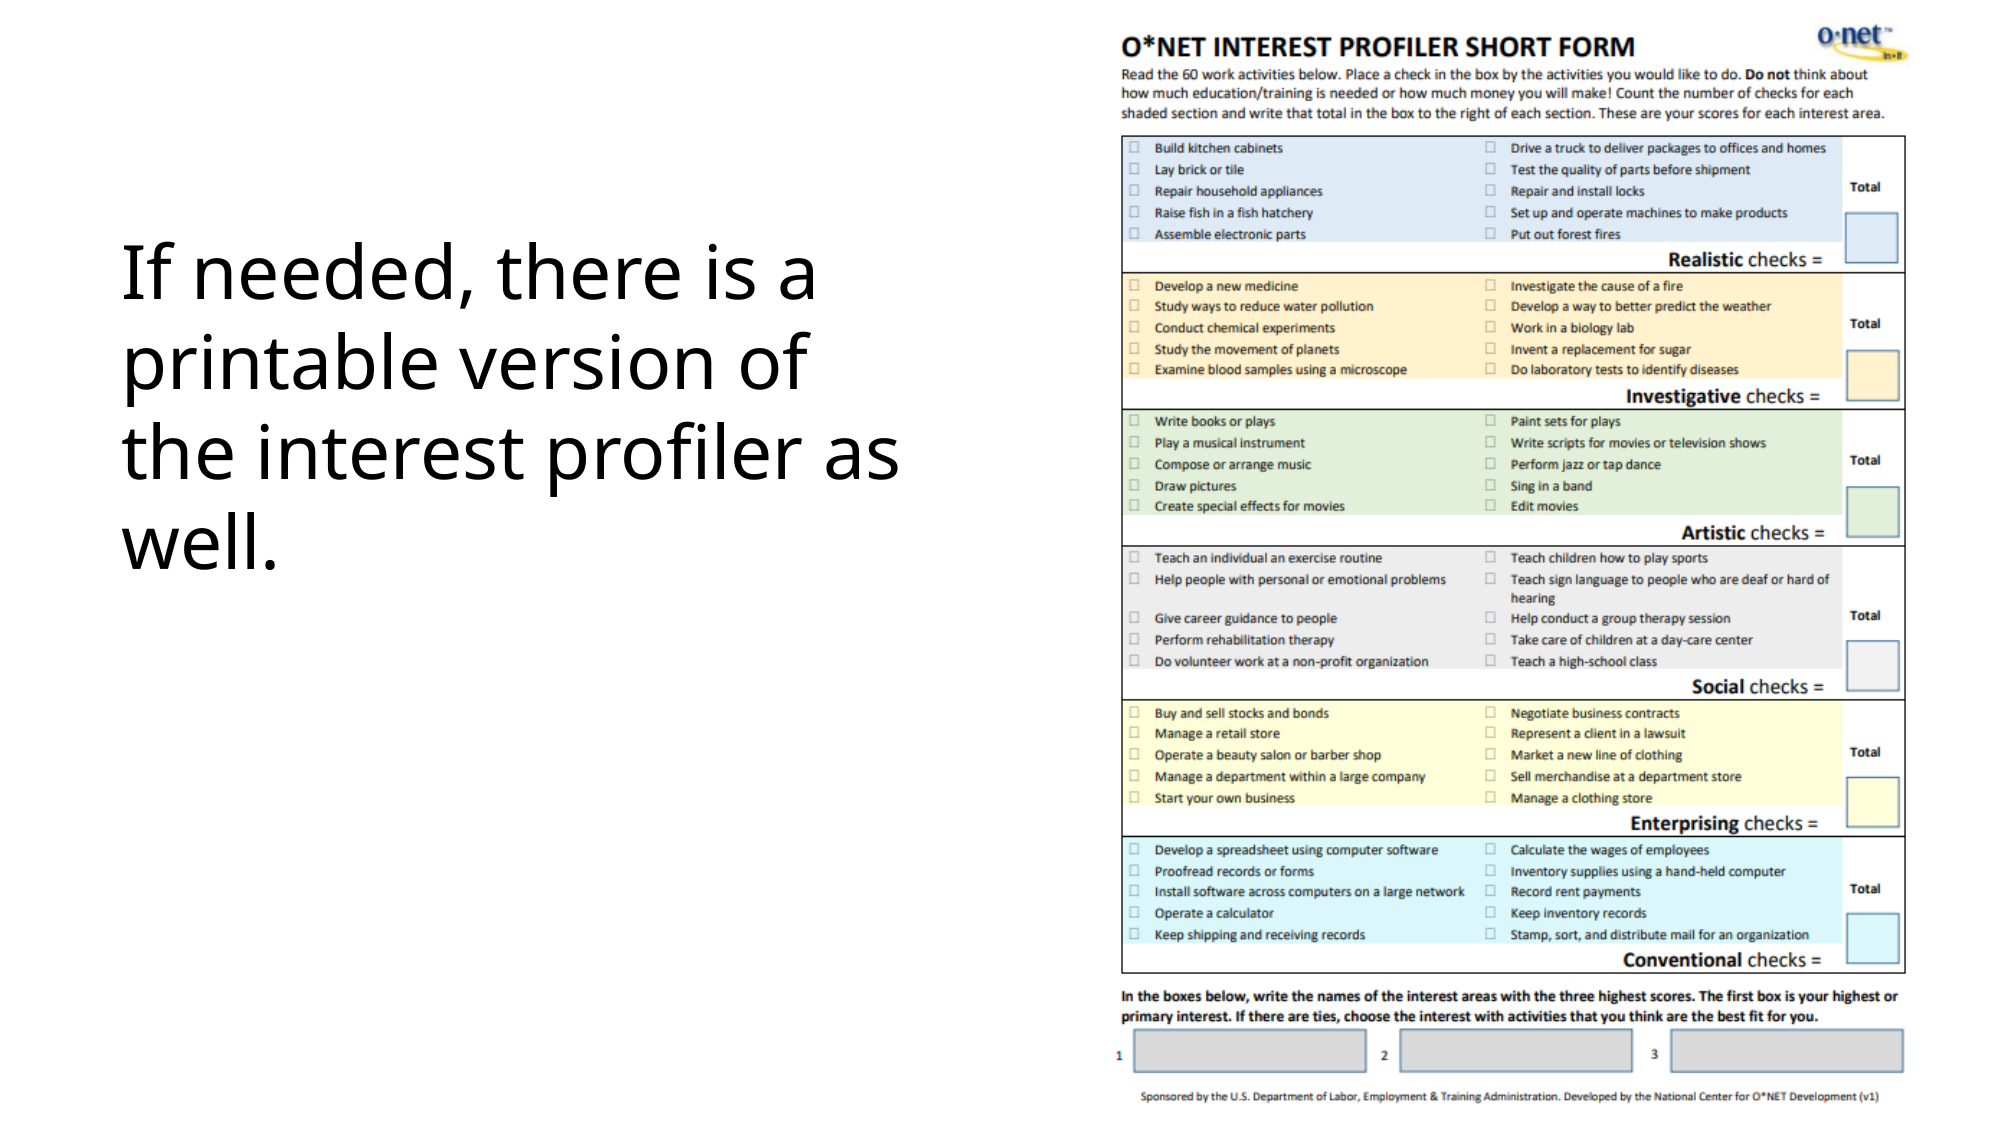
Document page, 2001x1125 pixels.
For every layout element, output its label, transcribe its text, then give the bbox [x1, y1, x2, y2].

text_box If needed, there is a printable version of the interest profiler as well. [105, 217, 926, 593]
picture [1074, 0, 1942, 1125]
